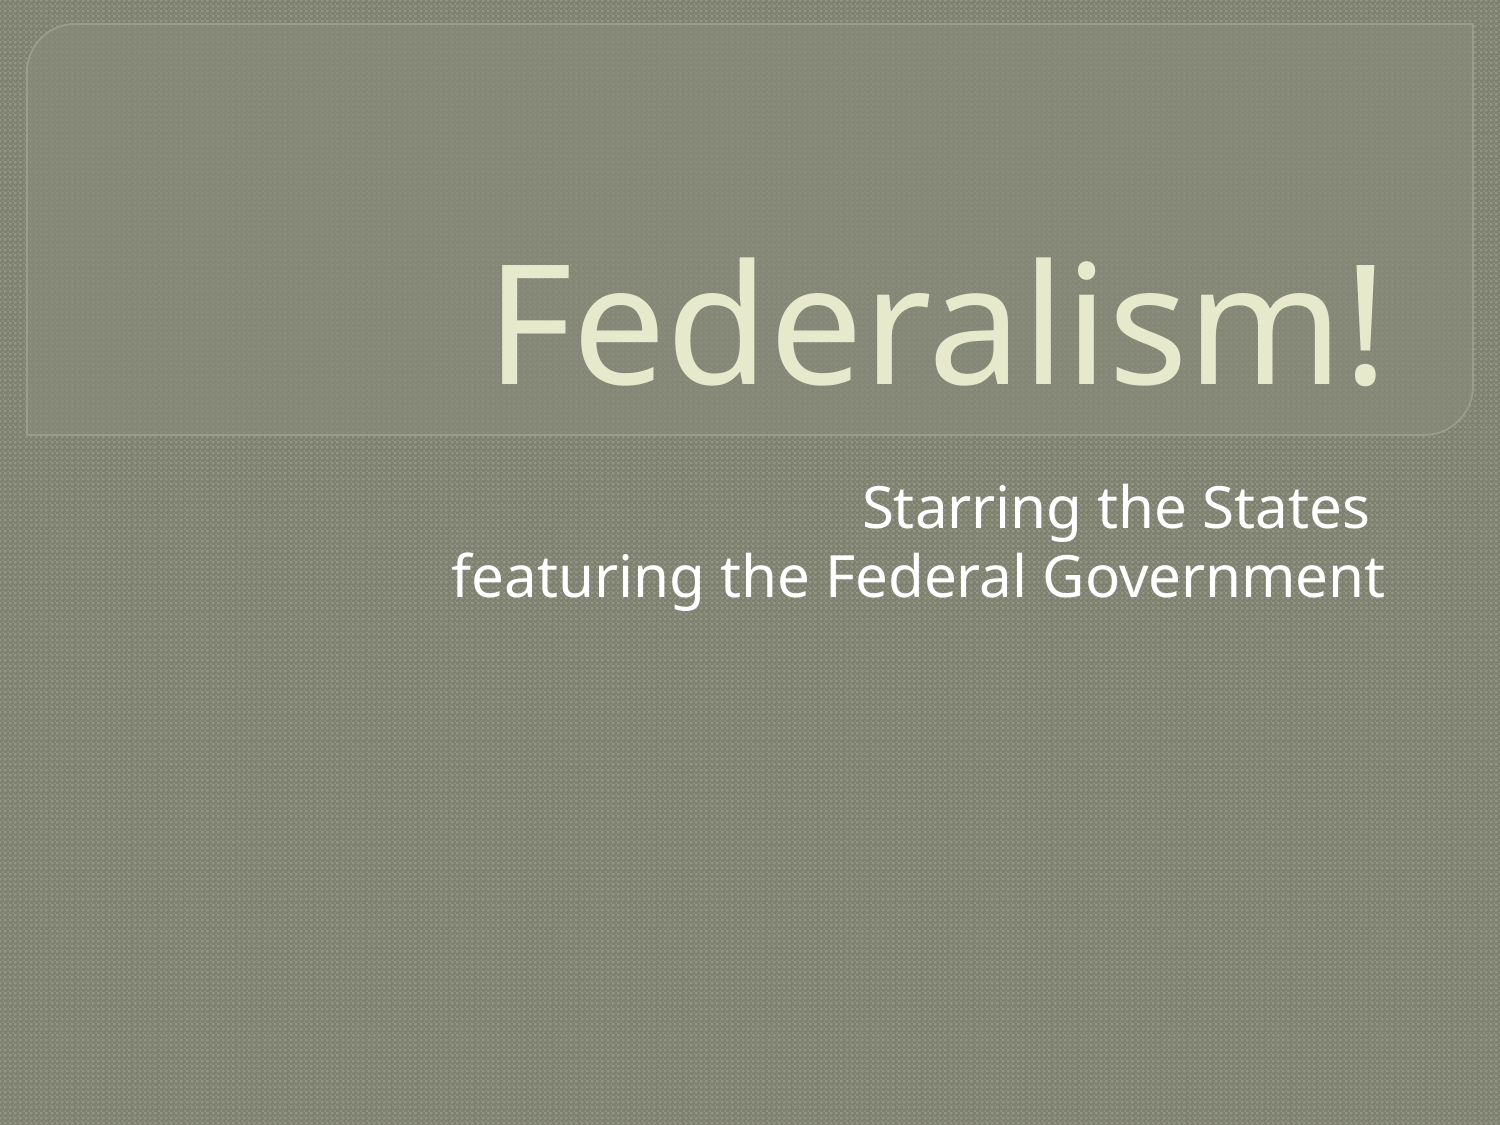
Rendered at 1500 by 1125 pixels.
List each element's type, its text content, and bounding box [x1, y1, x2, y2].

title Federalism! [76, 62, 1427, 425]
subtitle Starring the States featuring the Federal Government [350, 462, 1427, 750]
